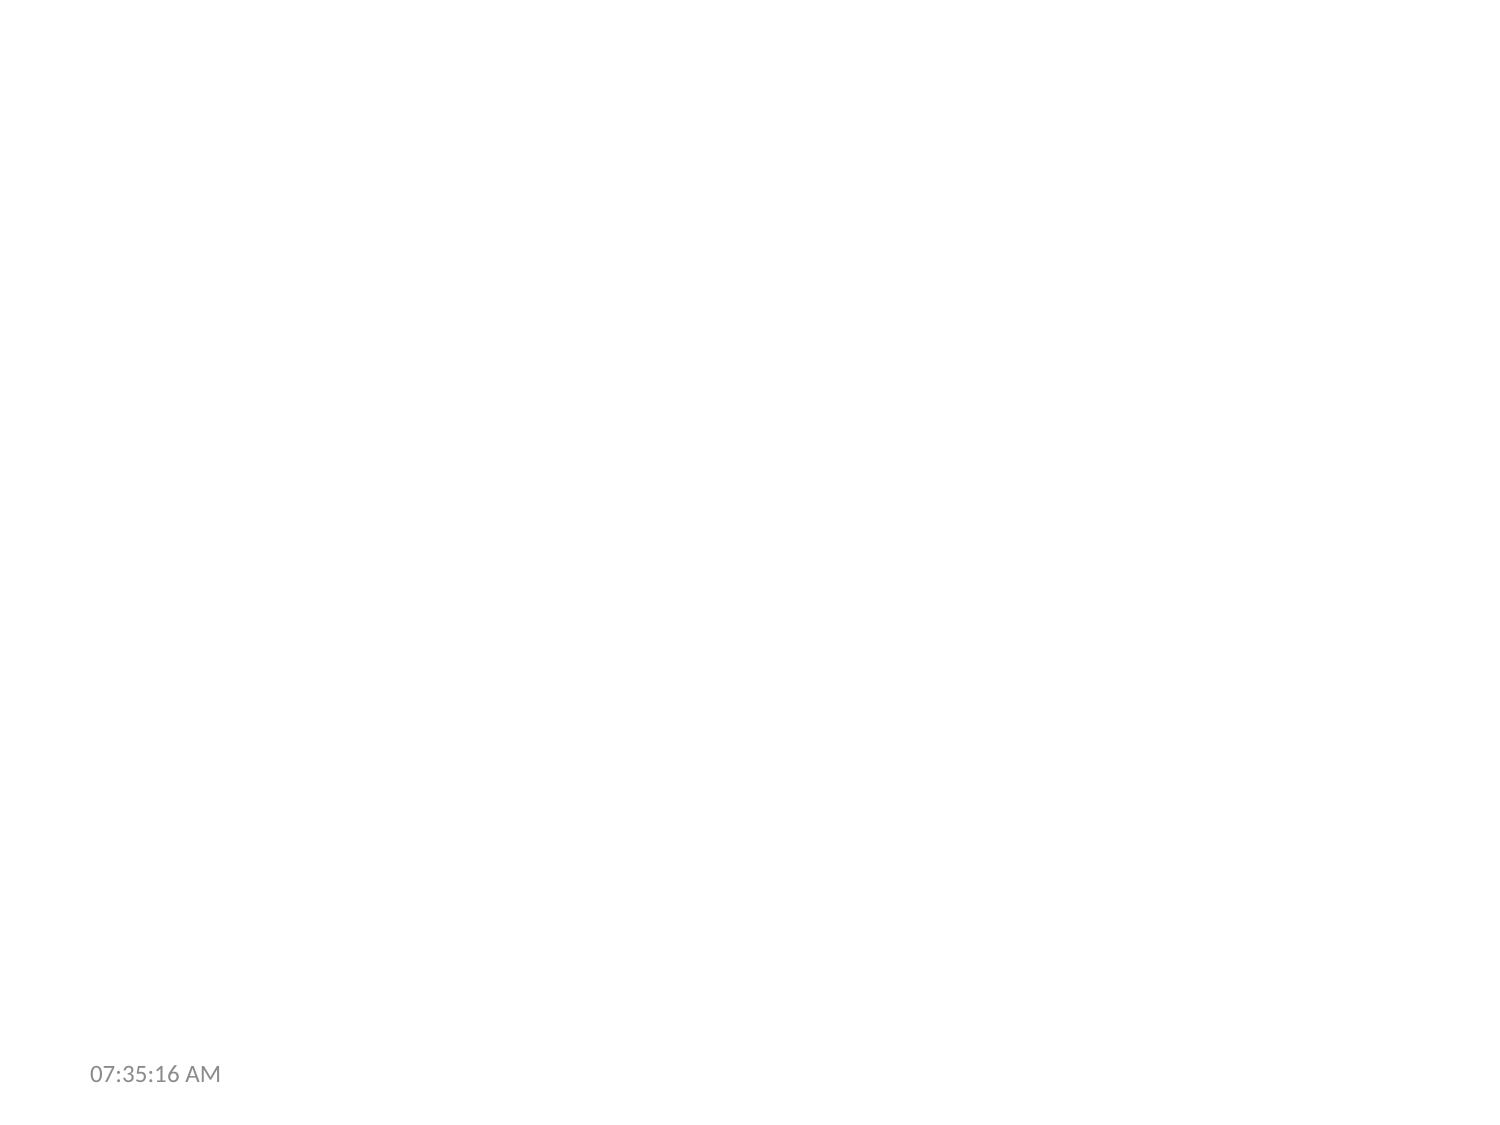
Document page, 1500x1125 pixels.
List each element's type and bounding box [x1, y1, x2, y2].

slide_number [75, 1042, 425, 1103]
